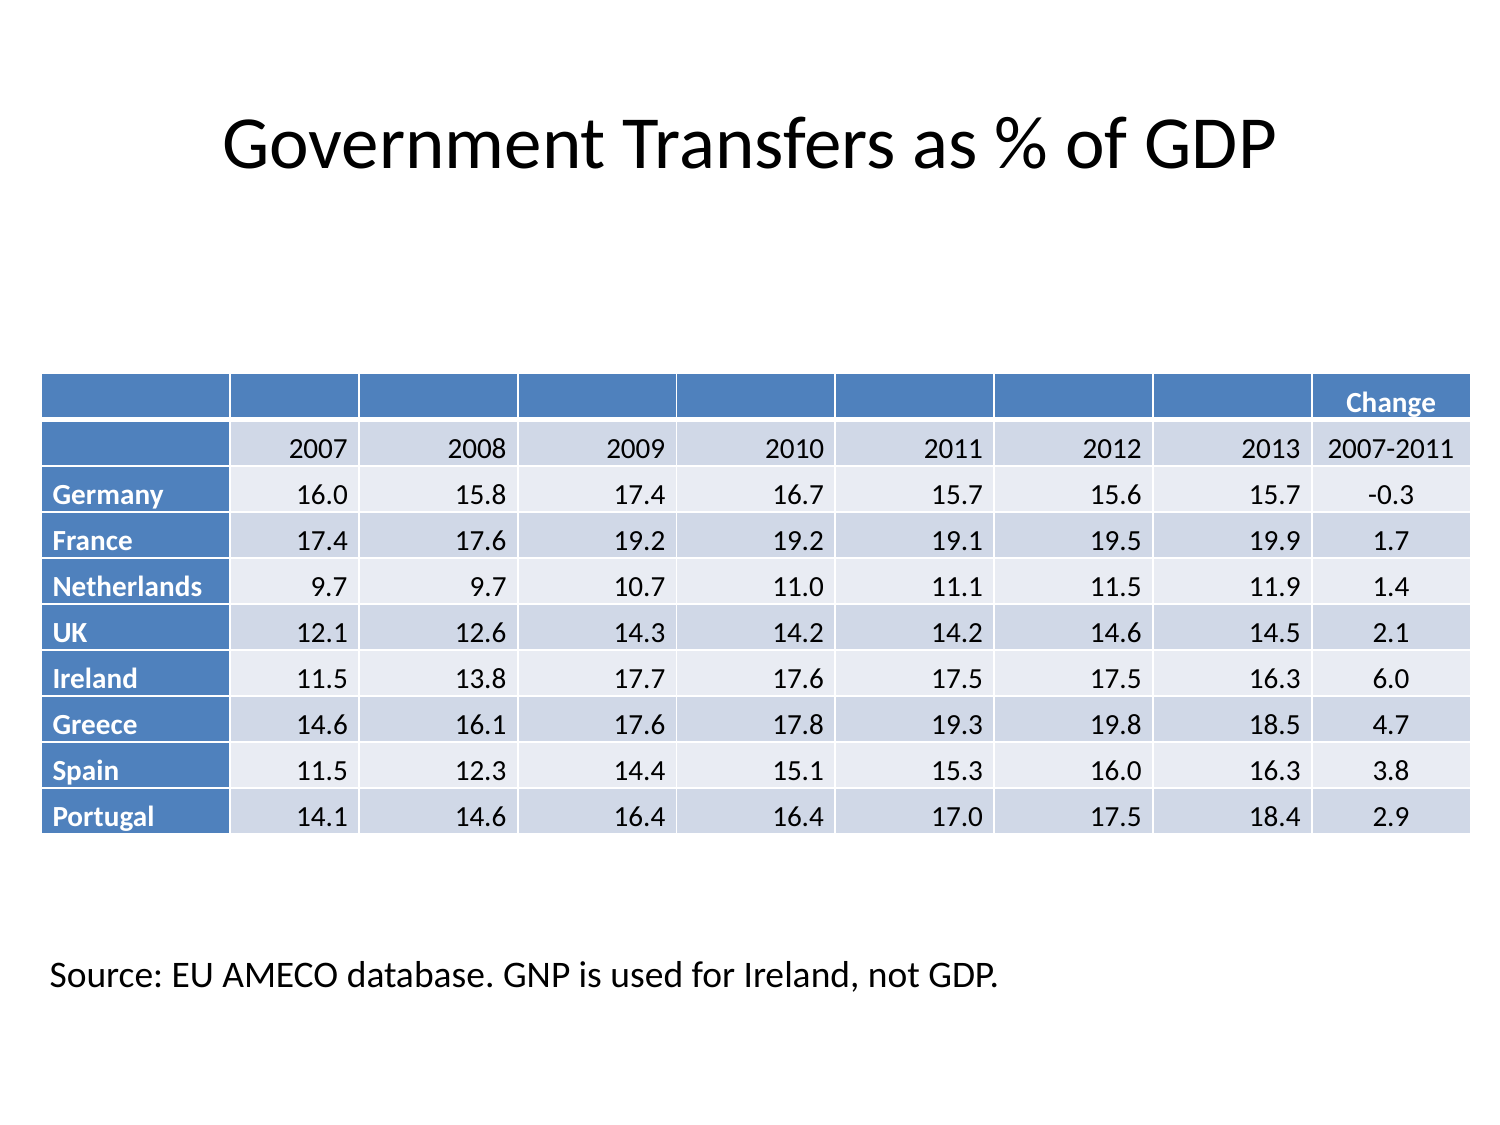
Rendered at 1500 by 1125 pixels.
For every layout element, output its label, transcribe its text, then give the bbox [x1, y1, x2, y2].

table_cell 14.6 [995, 605, 1152, 649]
table_cell 14.6 [231, 697, 358, 741]
table_cell 15.7 [836, 467, 993, 511]
table_cell 16.0 [231, 467, 358, 511]
table_cell 16.1 [360, 697, 517, 741]
table_header [231, 374, 358, 417]
table_cell [42, 422, 229, 465]
table_cell 17.5 [995, 789, 1152, 833]
table_cell Germany [42, 467, 229, 511]
table_cell 11.0 [677, 559, 834, 603]
table_cell 17.6 [677, 651, 834, 695]
title Government Transfers as % of GDP [75, 45, 1425, 233]
table_cell 9.7 [360, 559, 517, 603]
table_cell Netherlands [42, 559, 229, 603]
table_cell Spain [42, 743, 229, 787]
table_cell 17.5 [995, 651, 1152, 695]
table_cell 2012 [995, 422, 1152, 465]
table_header [42, 374, 229, 417]
table_header [1154, 374, 1311, 417]
table_cell 18.4 [1154, 789, 1311, 833]
table_cell 15.6 [995, 467, 1152, 511]
table_cell 19.8 [995, 697, 1152, 741]
table_cell 19.5 [995, 513, 1152, 557]
table_header [677, 374, 834, 417]
table_cell 1.7 [1313, 513, 1470, 557]
table_cell 2011 [836, 422, 993, 465]
table_cell 16.7 [677, 467, 834, 511]
table_cell 19.3 [836, 697, 993, 741]
table_header Change [1313, 374, 1470, 417]
table_cell 2007 [231, 422, 358, 465]
table_cell 17.8 [677, 697, 834, 741]
table_cell 15.8 [360, 467, 517, 511]
table_cell 16.4 [519, 789, 676, 833]
table_cell 14.4 [519, 743, 676, 787]
table_cell 17.4 [519, 467, 676, 511]
table_cell 2010 [677, 422, 834, 465]
table_cell 16.0 [995, 743, 1152, 787]
table_header [360, 374, 517, 417]
table_cell 11.5 [231, 743, 358, 787]
table_cell 12.3 [360, 743, 517, 787]
table_cell 11.1 [836, 559, 993, 603]
table_cell -0.3 [1313, 467, 1470, 511]
table_header [836, 374, 993, 417]
table_cell 17.0 [836, 789, 993, 833]
table_cell 4.7 [1313, 697, 1470, 741]
table_cell 14.5 [1154, 605, 1311, 649]
table_cell 16.3 [1154, 651, 1311, 695]
table_cell 19.2 [519, 513, 676, 557]
table_cell 15.1 [677, 743, 834, 787]
table_cell 13.8 [360, 651, 517, 695]
table_cell Greece [42, 697, 229, 741]
table_cell 14.1 [231, 789, 358, 833]
table_cell 14.3 [519, 605, 676, 649]
table_cell 15.7 [1154, 467, 1311, 511]
table_cell 2013 [1154, 422, 1311, 465]
table_cell UK [42, 605, 229, 649]
table_cell Portugal [42, 789, 229, 833]
table_cell 1.4 [1313, 559, 1470, 603]
table_cell France [42, 513, 229, 557]
table_cell 17.5 [836, 651, 993, 695]
table_cell 14.6 [360, 789, 517, 833]
table_cell 2009 [519, 422, 676, 465]
table_cell 19.9 [1154, 513, 1311, 557]
table_cell 3.8 [1313, 743, 1470, 787]
table_cell 17.6 [360, 513, 517, 557]
table_cell 12.1 [231, 605, 358, 649]
table_cell 11.5 [995, 559, 1152, 603]
table_cell 18.5 [1154, 697, 1311, 741]
table_cell 2007-2011 [1313, 422, 1470, 465]
table_cell 12.6 [360, 605, 517, 649]
table_cell 17.4 [231, 513, 358, 557]
table_header [995, 374, 1152, 417]
table_cell Ireland [42, 651, 229, 695]
table_cell 16.4 [677, 789, 834, 833]
table_cell 11.5 [231, 651, 358, 695]
table_cell 6.0 [1313, 651, 1470, 695]
table_cell 10.7 [519, 559, 676, 603]
table_cell 19.2 [677, 513, 834, 557]
table_cell 2008 [360, 422, 517, 465]
table_cell 14.2 [677, 605, 834, 649]
table_cell 11.9 [1154, 559, 1311, 603]
table_cell 19.1 [836, 513, 993, 557]
table_cell 16.3 [1154, 743, 1311, 787]
table_cell 15.3 [836, 743, 993, 787]
text_box Source: EU AMECO database. GNP is used for Ireland, not GDP. [34, 942, 1016, 1003]
table_cell 2.1 [1313, 605, 1470, 649]
table_header [519, 374, 676, 417]
table_cell 9.7 [231, 559, 358, 603]
table_cell 17.6 [519, 697, 676, 741]
table_cell 2.9 [1313, 789, 1470, 833]
table_cell 14.2 [836, 605, 993, 649]
table_cell 17.7 [519, 651, 676, 695]
